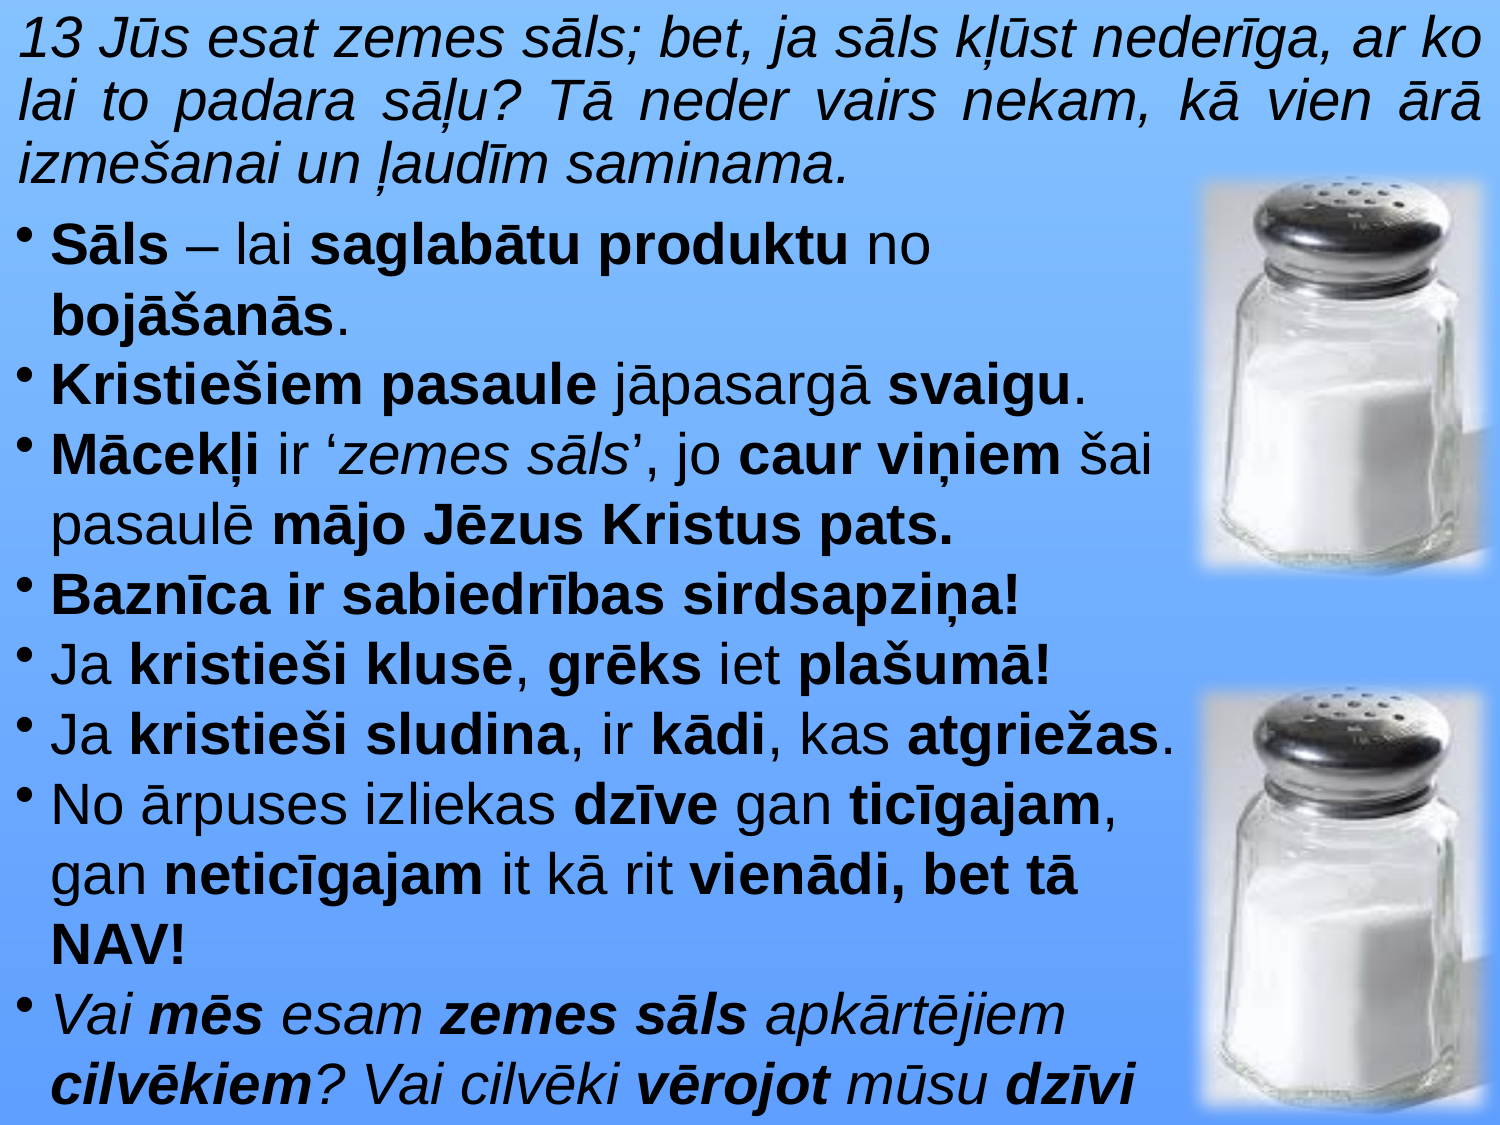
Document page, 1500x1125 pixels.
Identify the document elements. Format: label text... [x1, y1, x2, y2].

picture [1183, 163, 1500, 587]
list 13 Jūs esat zemes sāls; bet, ja sāls kļūst nederīga, ar ko lai to padara sāļu? Tā neder vairs nekam, kā vien ārā izmešanai un ļaudīm saminama. [0, 0, 1500, 178]
text_box Sāls – lai saglabātu produktu no bojāšanās. Kristiešiem pasaule jāpasargā svaigu. Mācekļi ir ‘zemes sāls’, jo caur viņiem šai pasaulē mājo Jēzus Kristus pats. Baznīca ir sabiedrības sirdsapziņa! Ja kristieši klusē, grēks iet plašumā! Ja kristieši sludina, ir kādi, kas atgriežas. No ārpuses izliekas dzīve gan ticīgajam, gan neticīgajam it kā rit vienādi, bet tā NAV! Vai mēs esam zemes sāls apkārtējiem cilvēkiem? Vai cilvēki vērojot mūsu dzīvi var ieraudzīt tur kādu daļu no Kristus atspulga? [0, 199, 1219, 1125]
picture [1183, 673, 1500, 1125]
